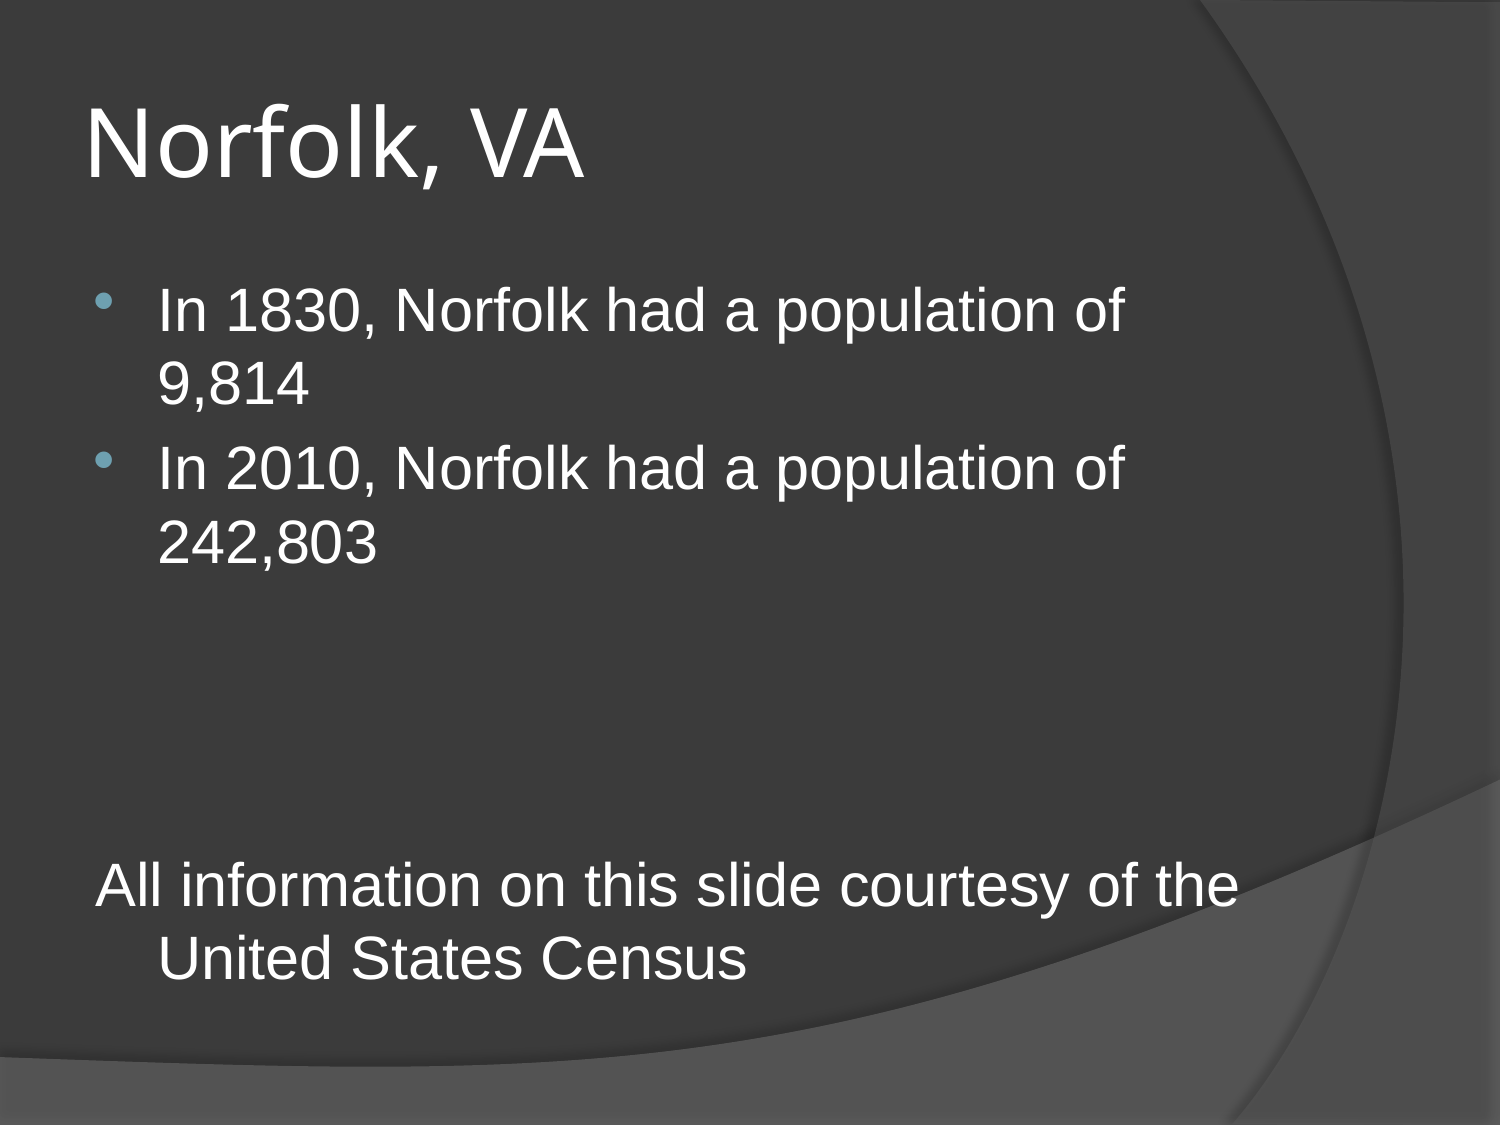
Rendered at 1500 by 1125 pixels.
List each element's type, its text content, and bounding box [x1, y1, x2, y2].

title Norfolk, VA [75, 45, 1300, 233]
list In 1830, Norfolk had a population of 9,814 In 2010, Norfolk had a population of 242,803 All information on this slide courtesy of the United States Census [75, 262, 1300, 1005]
